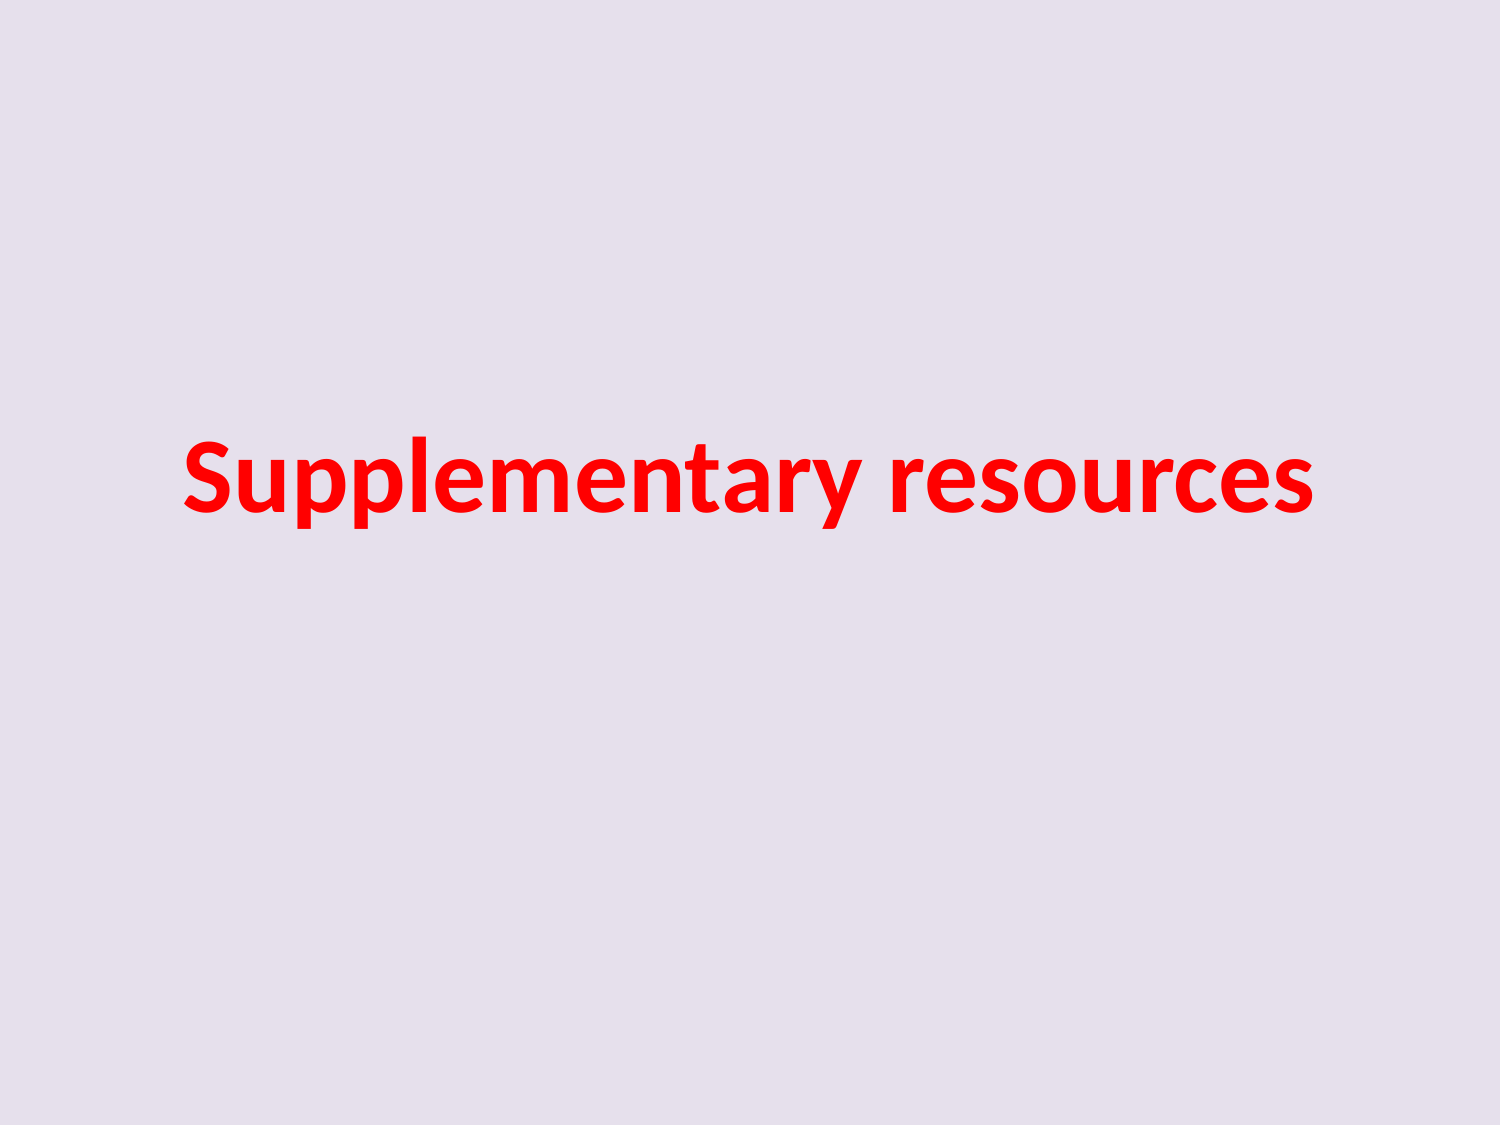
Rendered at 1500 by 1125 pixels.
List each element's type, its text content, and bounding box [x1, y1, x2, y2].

title Supplementary resources [112, 349, 1388, 591]
